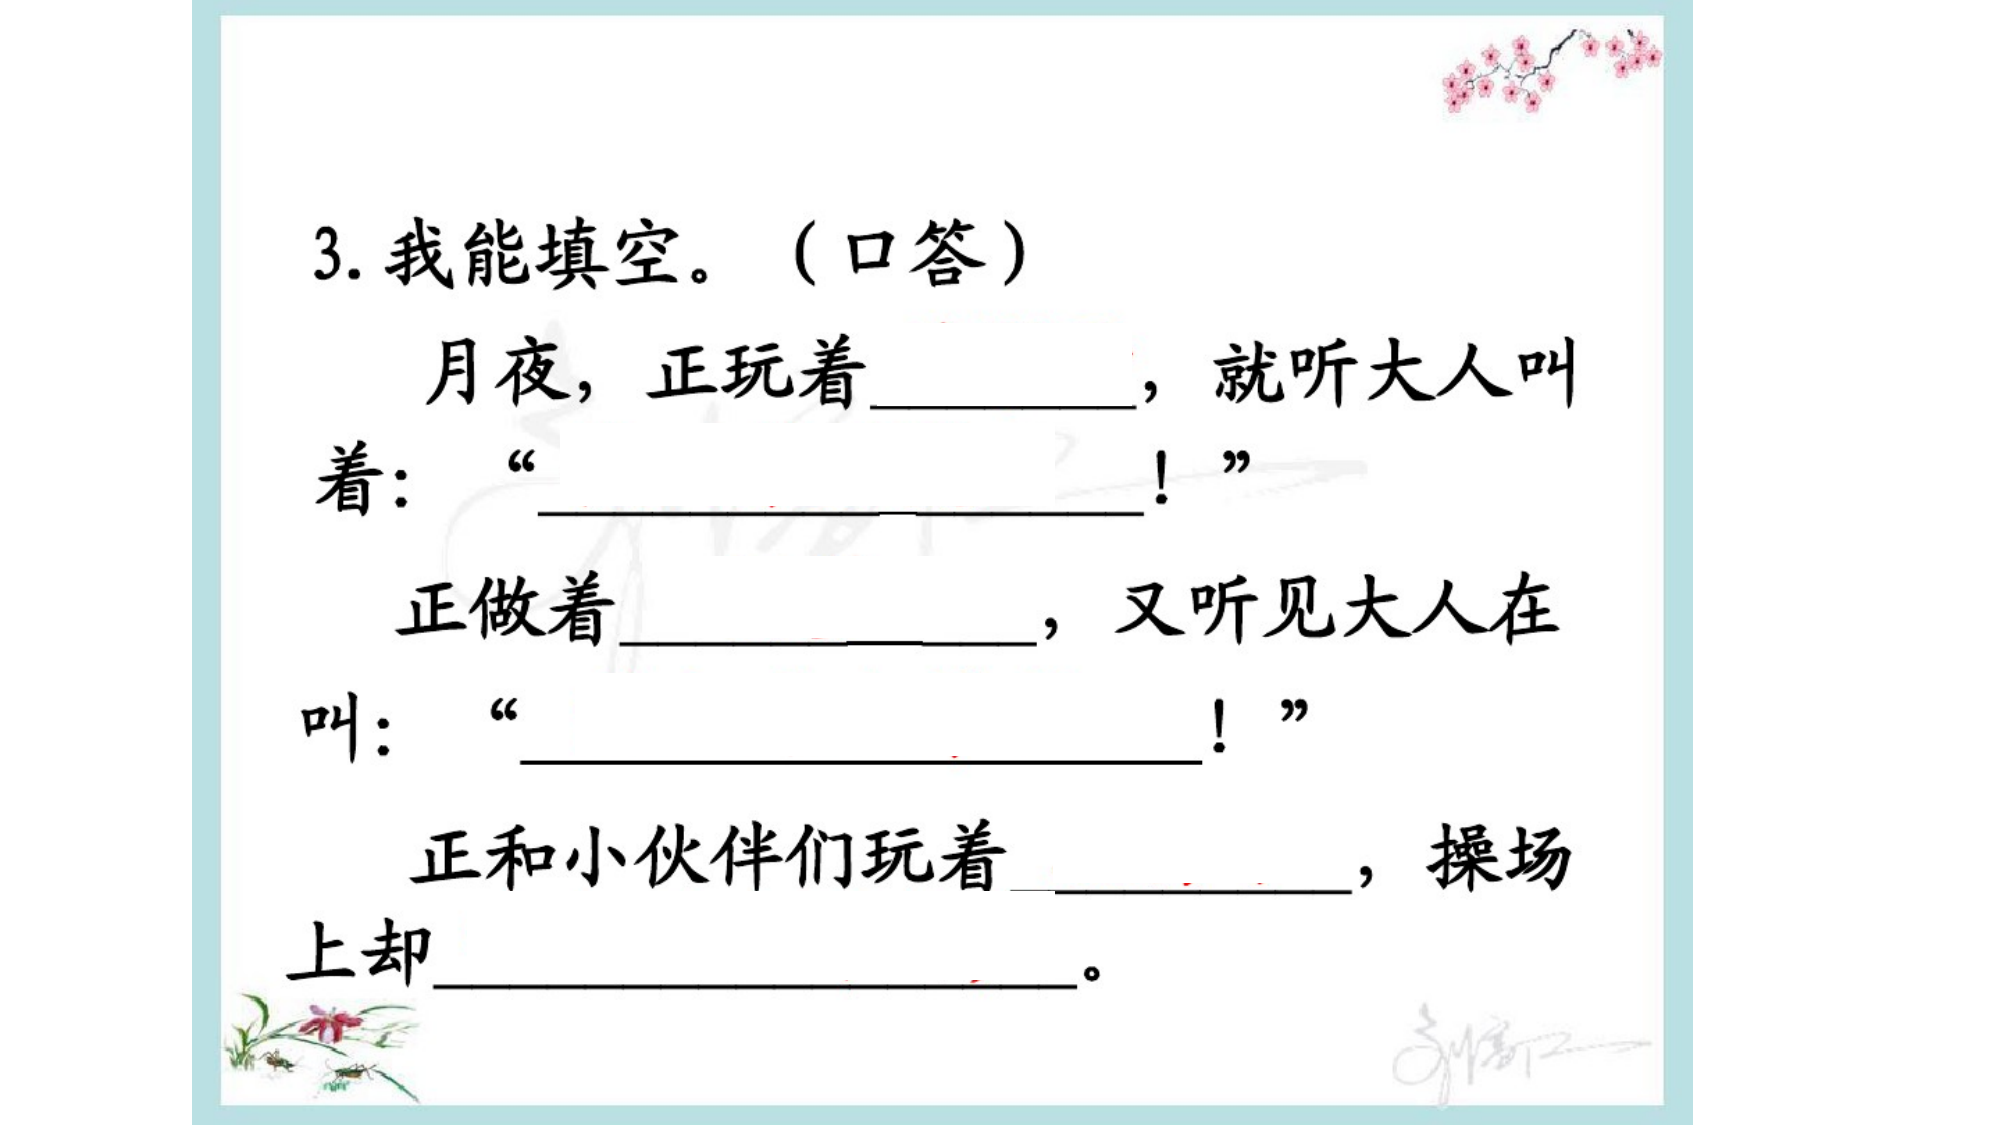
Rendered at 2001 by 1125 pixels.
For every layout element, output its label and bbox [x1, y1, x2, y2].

text_box [192, 0, 1693, 1125]
